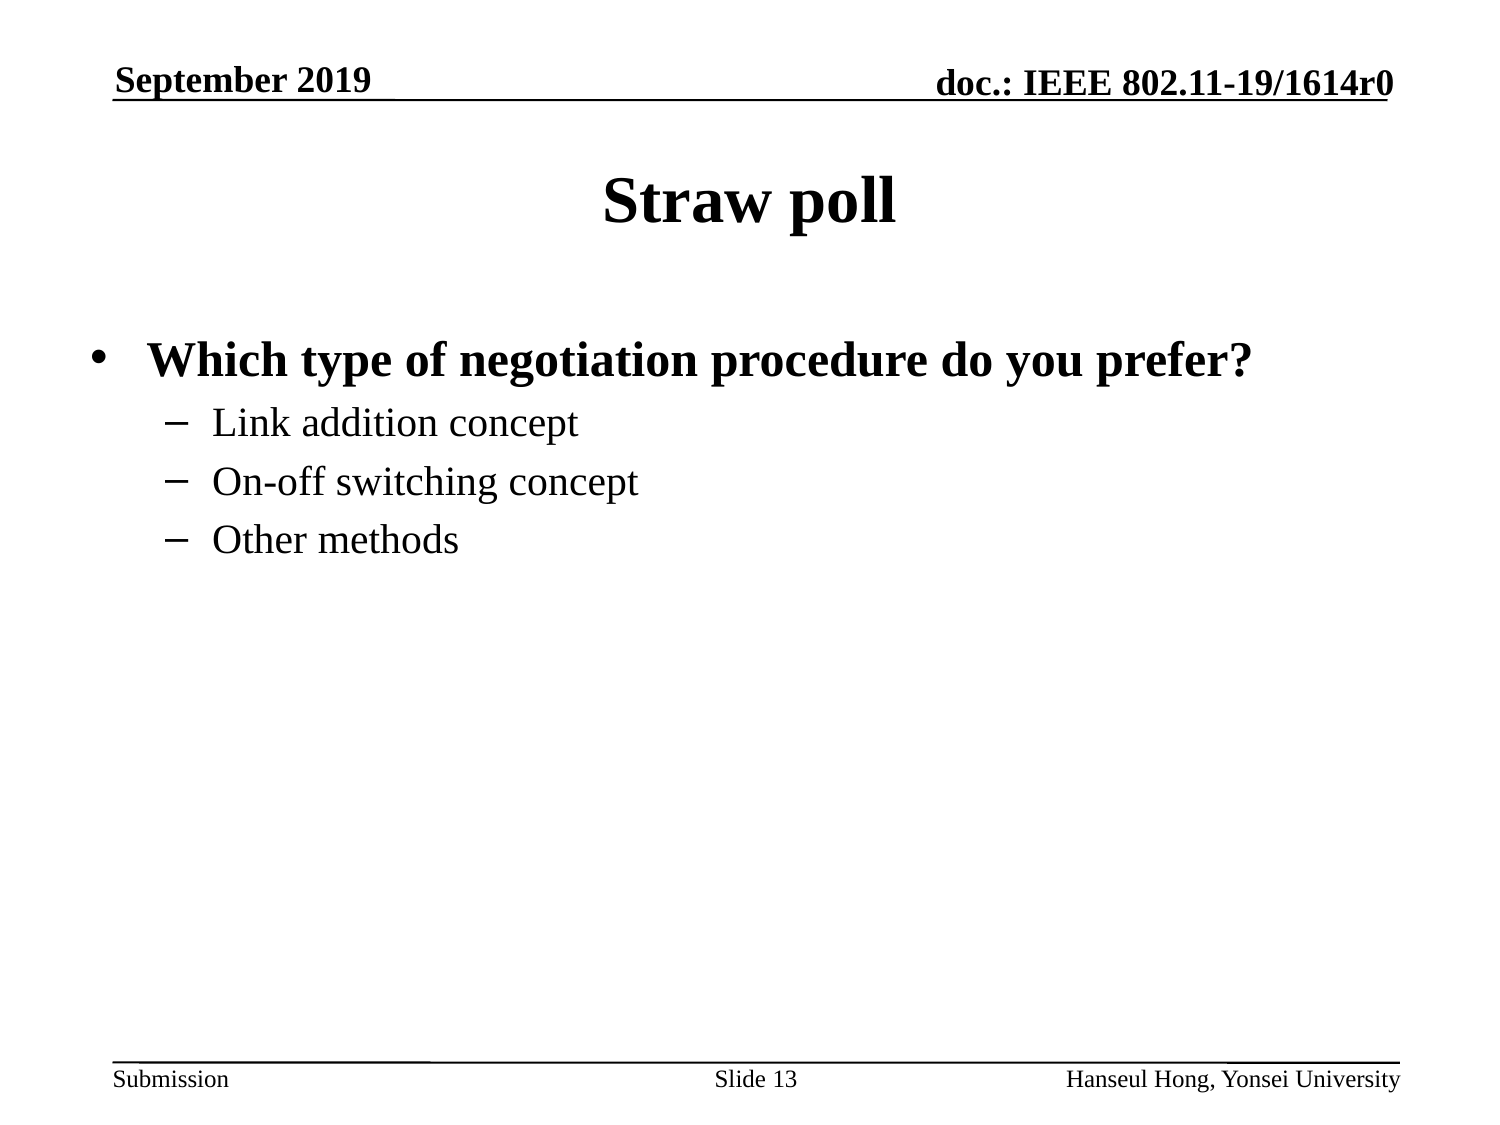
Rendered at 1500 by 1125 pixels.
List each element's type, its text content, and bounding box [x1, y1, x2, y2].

list Which type of negotiation procedure do you prefer? Link addition concept On-off switching concept Other methods [74, 318, 1426, 1062]
title Straw poll [74, 101, 1426, 290]
